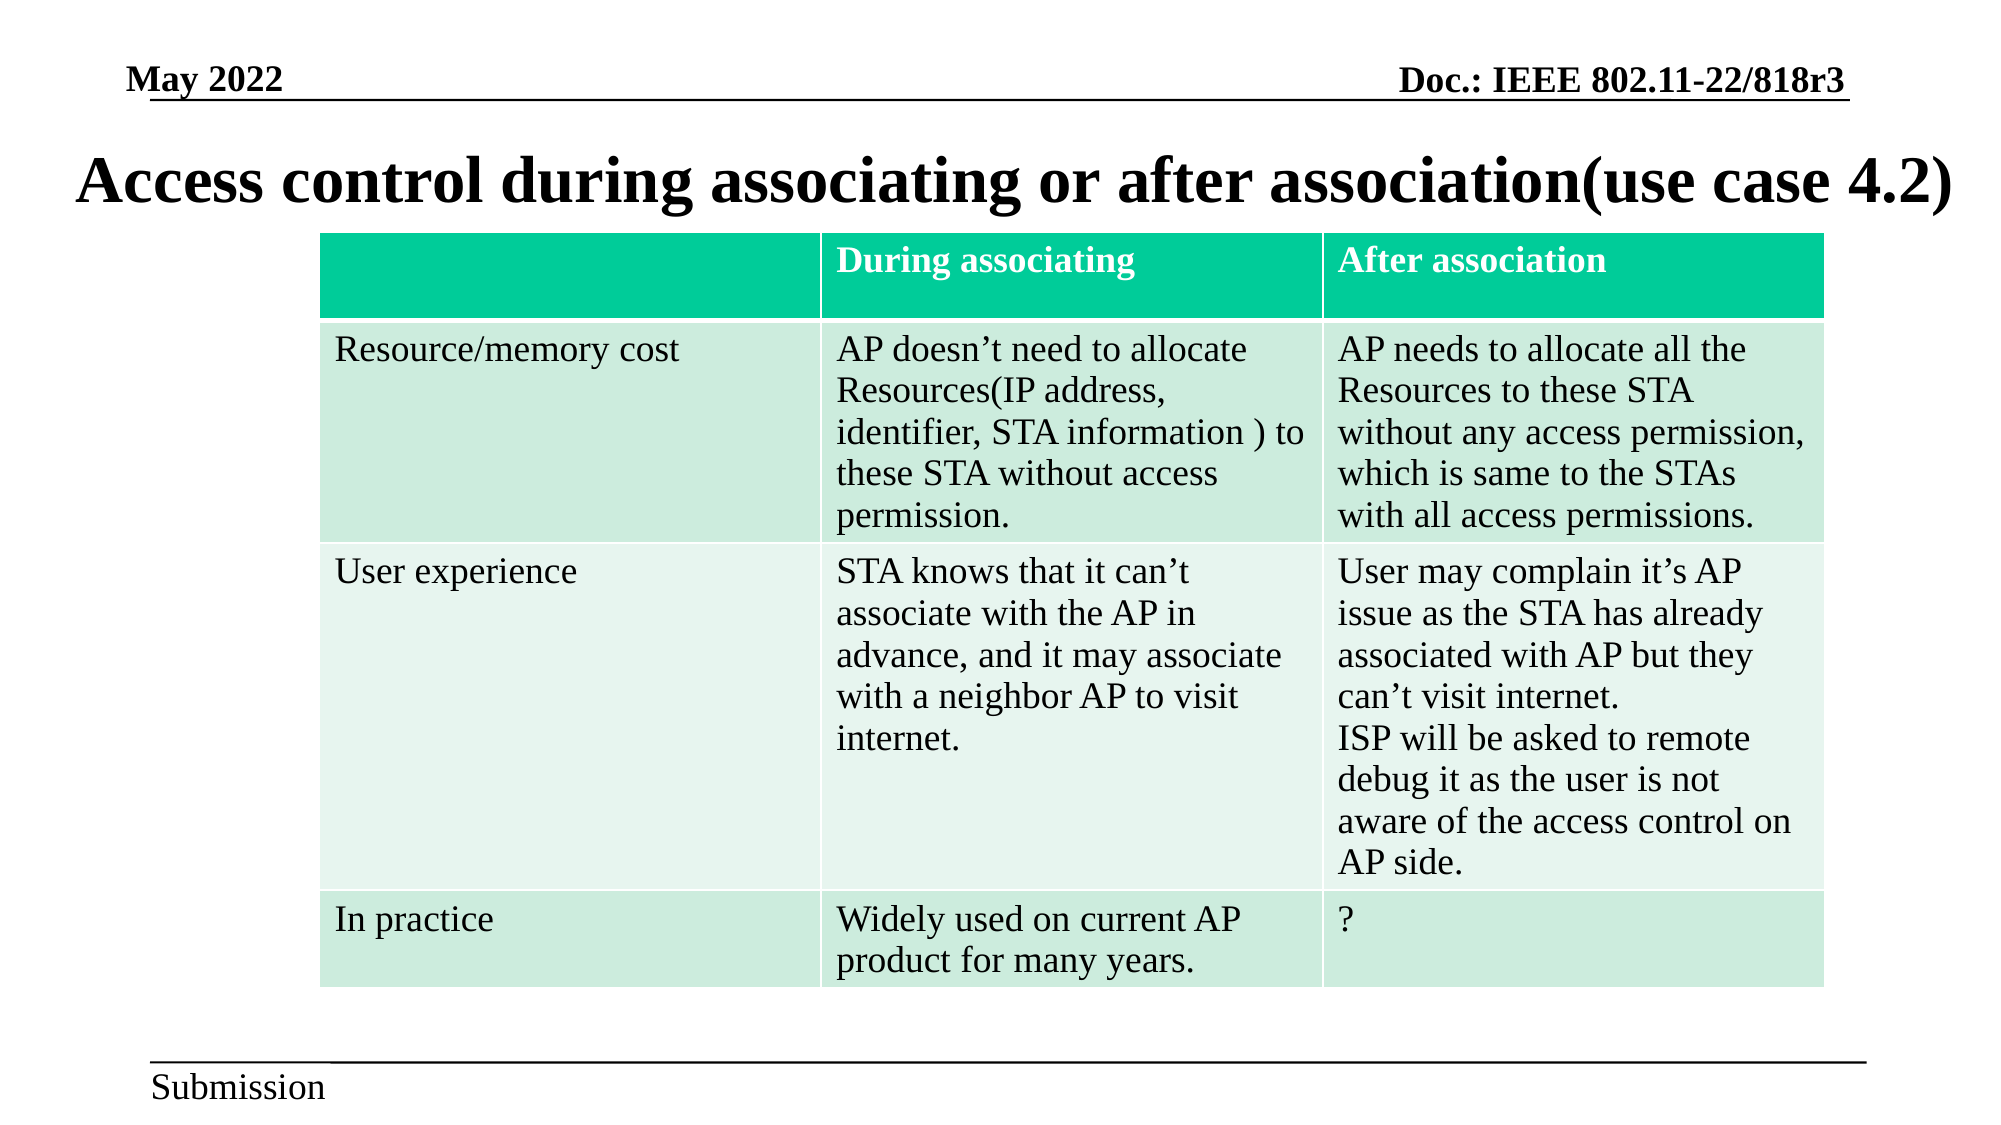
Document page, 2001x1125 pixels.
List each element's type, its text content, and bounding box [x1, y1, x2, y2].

table_cell ? [1324, 891, 1824, 987]
table_cell User may complain it’s AP issue as the STA has already associated with AP but they can’t visit internet. ISP will be asked to remote debug it as the user is not aware of the access control on AP side. [1324, 544, 1824, 889]
table_cell Widely used on current AP product for many years. [822, 891, 1322, 987]
table_cell In practice [320, 891, 820, 987]
table_cell STA knows that it can’t associate with the AP in advance, and it may associate with a neighbor AP to visit internet. [822, 544, 1322, 889]
table_cell Resource/memory cost [320, 323, 820, 542]
table_header During associating [822, 233, 1322, 318]
title Access control during associating or after association(use case 4.2) [32, 97, 2000, 254]
table_cell AP needs to allocate all the Resources to these STA without any access permission, which is same to the STAs with all access permissions. [1324, 323, 1824, 542]
table_header [320, 233, 820, 318]
table_cell AP doesn’t need to allocate Resources(IP address, identifier, STA information ) to these STA without access permission. [822, 323, 1322, 542]
table_cell User experience [320, 544, 820, 889]
table_header After association [1324, 233, 1824, 318]
